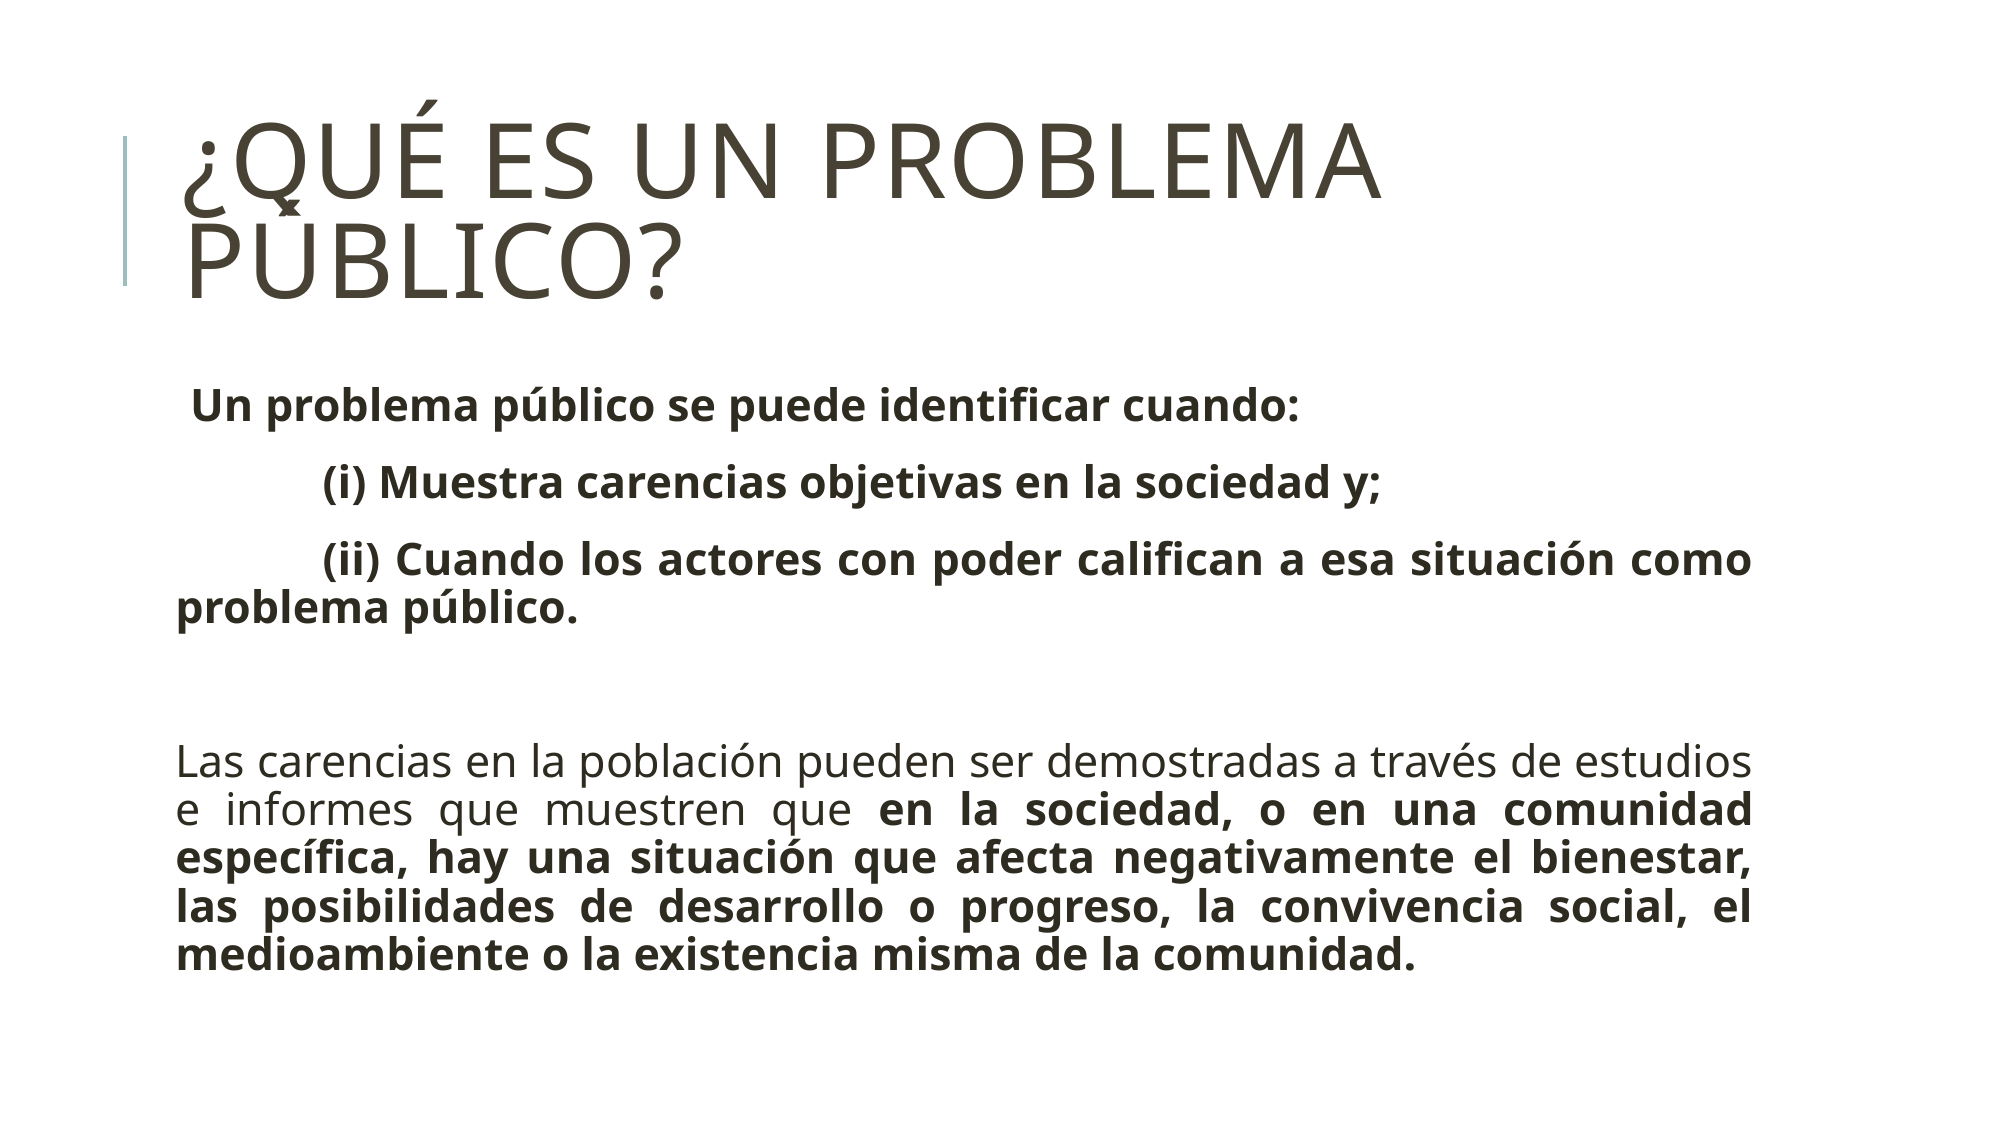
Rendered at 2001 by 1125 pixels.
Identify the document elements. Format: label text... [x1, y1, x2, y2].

title ¿Qué es un problema público? [168, 96, 1763, 342]
list Un problema público se puede identificar cuando: (i) Muestra carencias objetivas en la sociedad y; (ii) Cuando los actores con poder califican a esa situación como problema público. Las carencias en la población pueden ser demostradas a través de estudios e informes que muestren que en la sociedad, o en una comunidad específica, hay una situación que afecta negativamente el bienestar, las posibilidades de desarrollo o progreso, la convivencia social, el medioambiente o la existencia misma de la comunidad. [168, 375, 1763, 1035]
